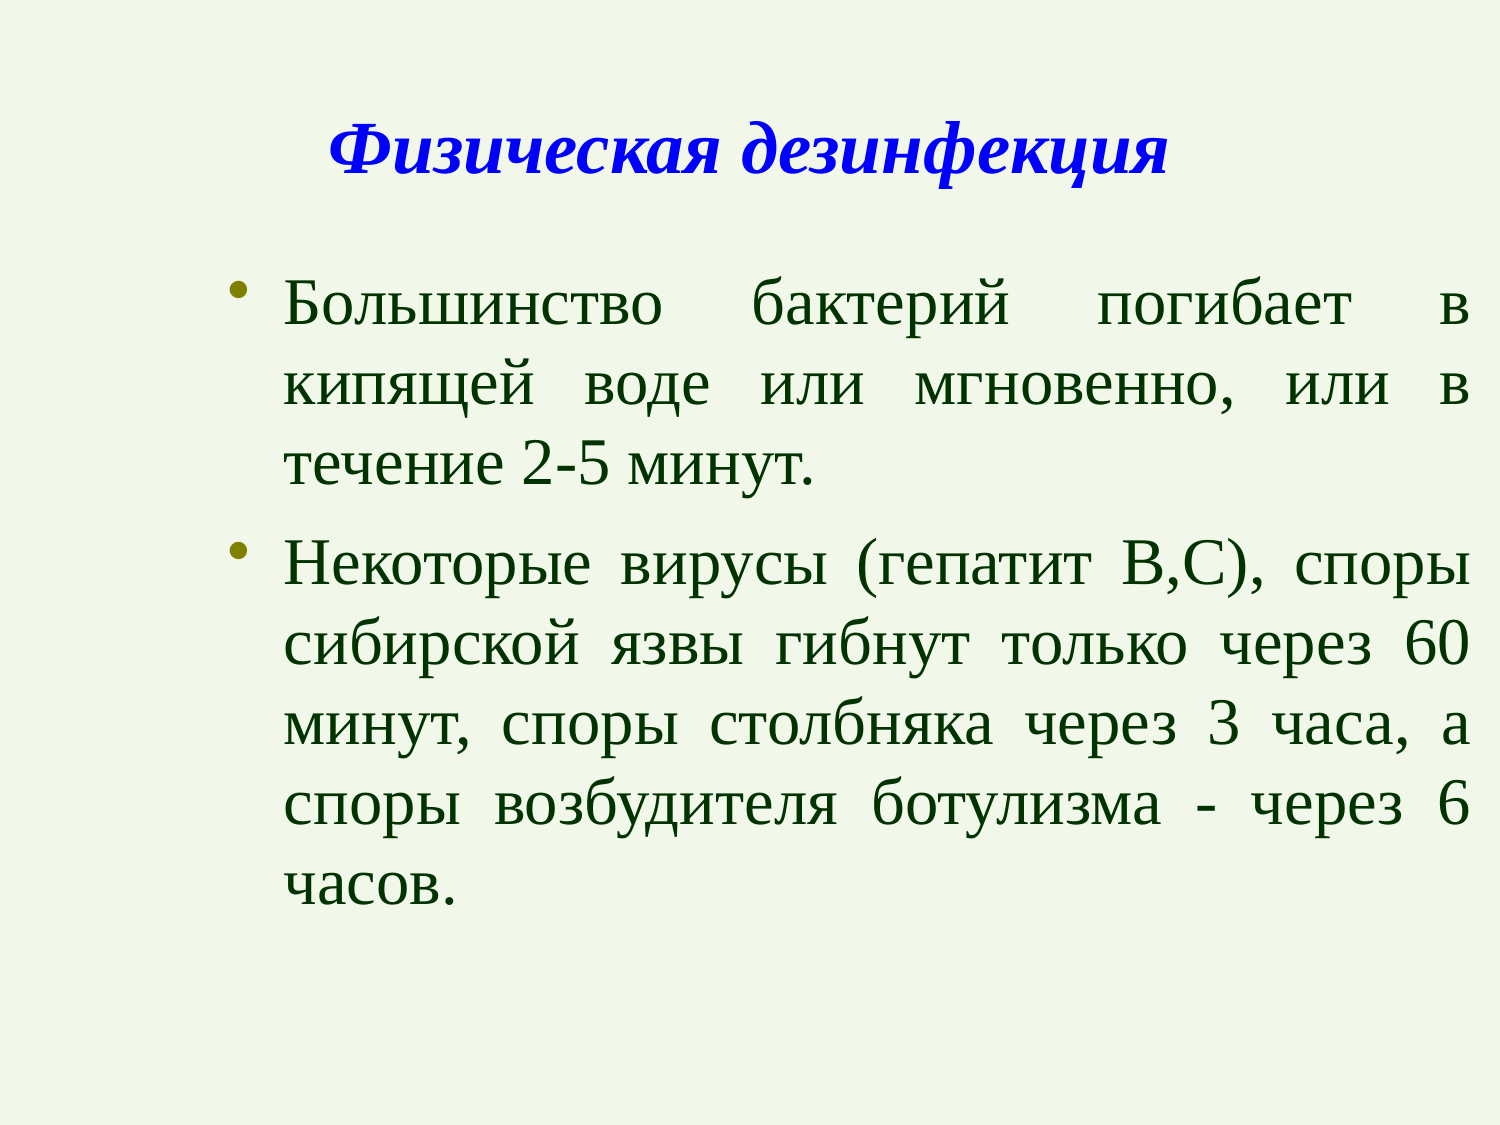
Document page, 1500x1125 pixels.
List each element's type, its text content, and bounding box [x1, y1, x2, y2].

title Физическая дезинфекция [112, 50, 1388, 238]
list Большинство бактерий погибает в кипящей воде или мгновенно, или в течение 2-5 минут. Некоторые вирусы (гепатит В,С), споры сибирской язвы гибнут только через 60 минут, споры столбняка через 3 часа, а споры возбудителя ботулизма - через 6 часов. [212, 249, 1488, 1000]
